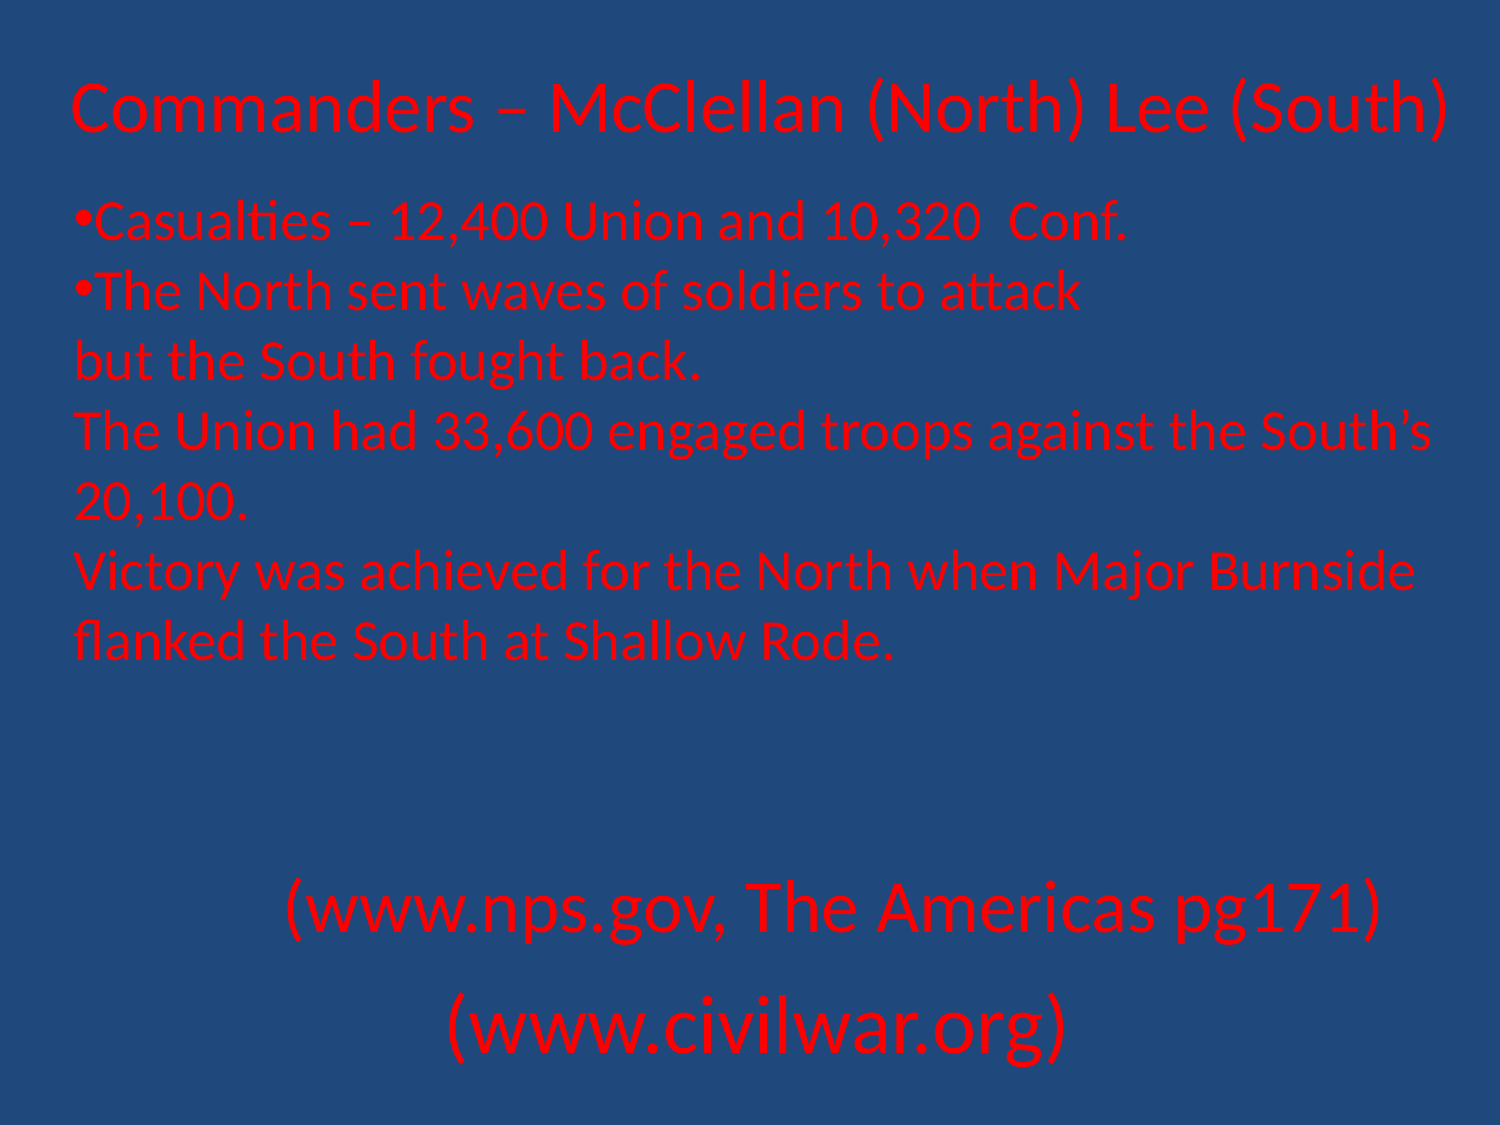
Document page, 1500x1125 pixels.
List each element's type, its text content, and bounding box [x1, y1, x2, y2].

text_box Commanders – McClellan (North) Lee (South) [55, 49, 1468, 155]
text_box Casualties – 12,400 Union and 10,320 Conf. The North sent waves of soldiers to attack but the South fought back. The Union had 33,600 engaged troops against the South’s 20,100. Victory was achieved for the North when Major Burnside flanked the South at Shallow Rode. [58, 174, 1462, 950]
text_box (www.nps.gov, The Americas pg171) [267, 849, 1401, 955]
text_box (www.civilwar.org) [428, 962, 1086, 1078]
